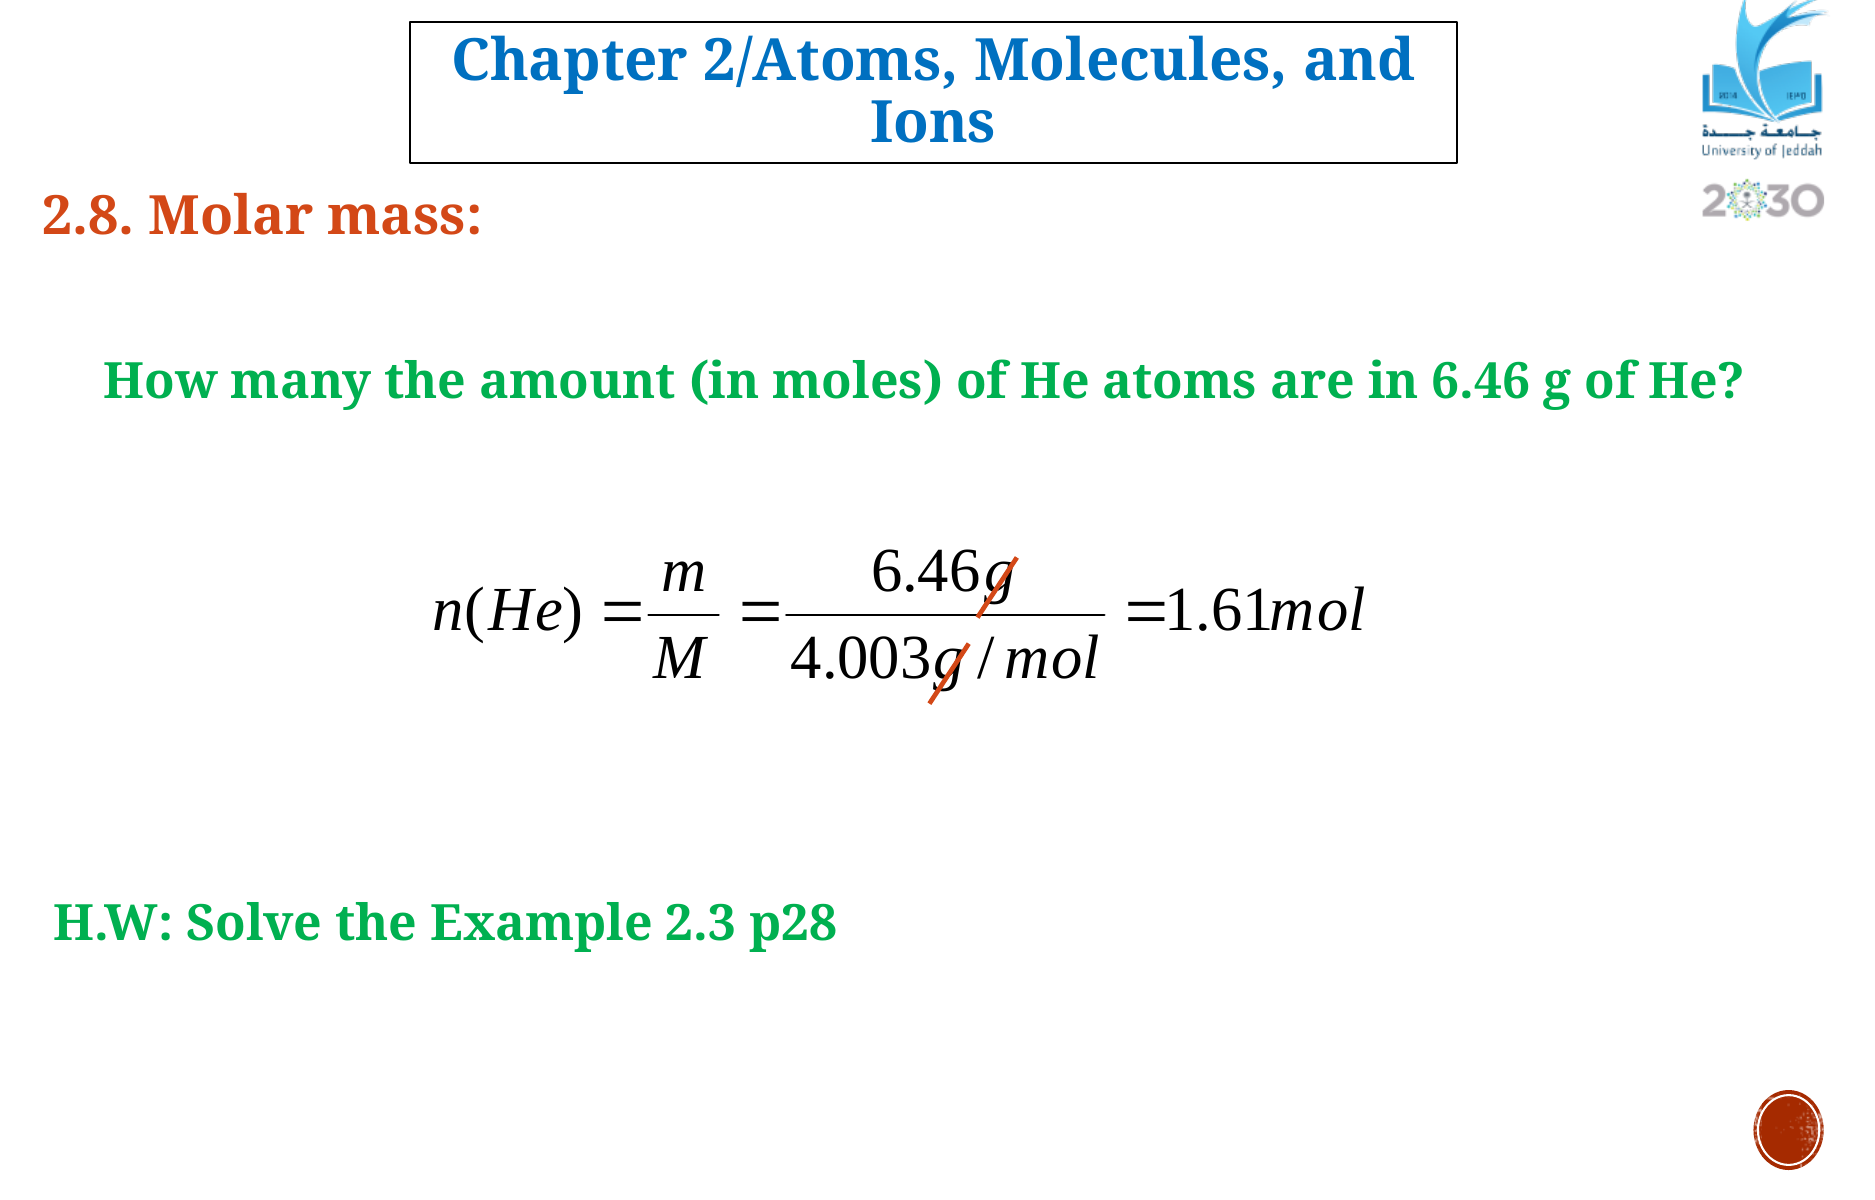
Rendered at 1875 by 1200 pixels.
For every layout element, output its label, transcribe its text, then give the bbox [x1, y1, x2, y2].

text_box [931, 645, 967, 702]
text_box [979, 559, 1015, 615]
text_box 2.8. Molar mass: [26, 173, 1150, 254]
text_box How many the amount (in moles) of He atoms are in 6.46 g of He? [88, 341, 1810, 416]
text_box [426, 534, 1377, 703]
picture [1681, 0, 1846, 227]
text_box Chapter 2/Atoms, Molecules, and Ions [409, 21, 1458, 164]
text_box H.W: Solve the Example 2.3 p28 [38, 882, 853, 958]
